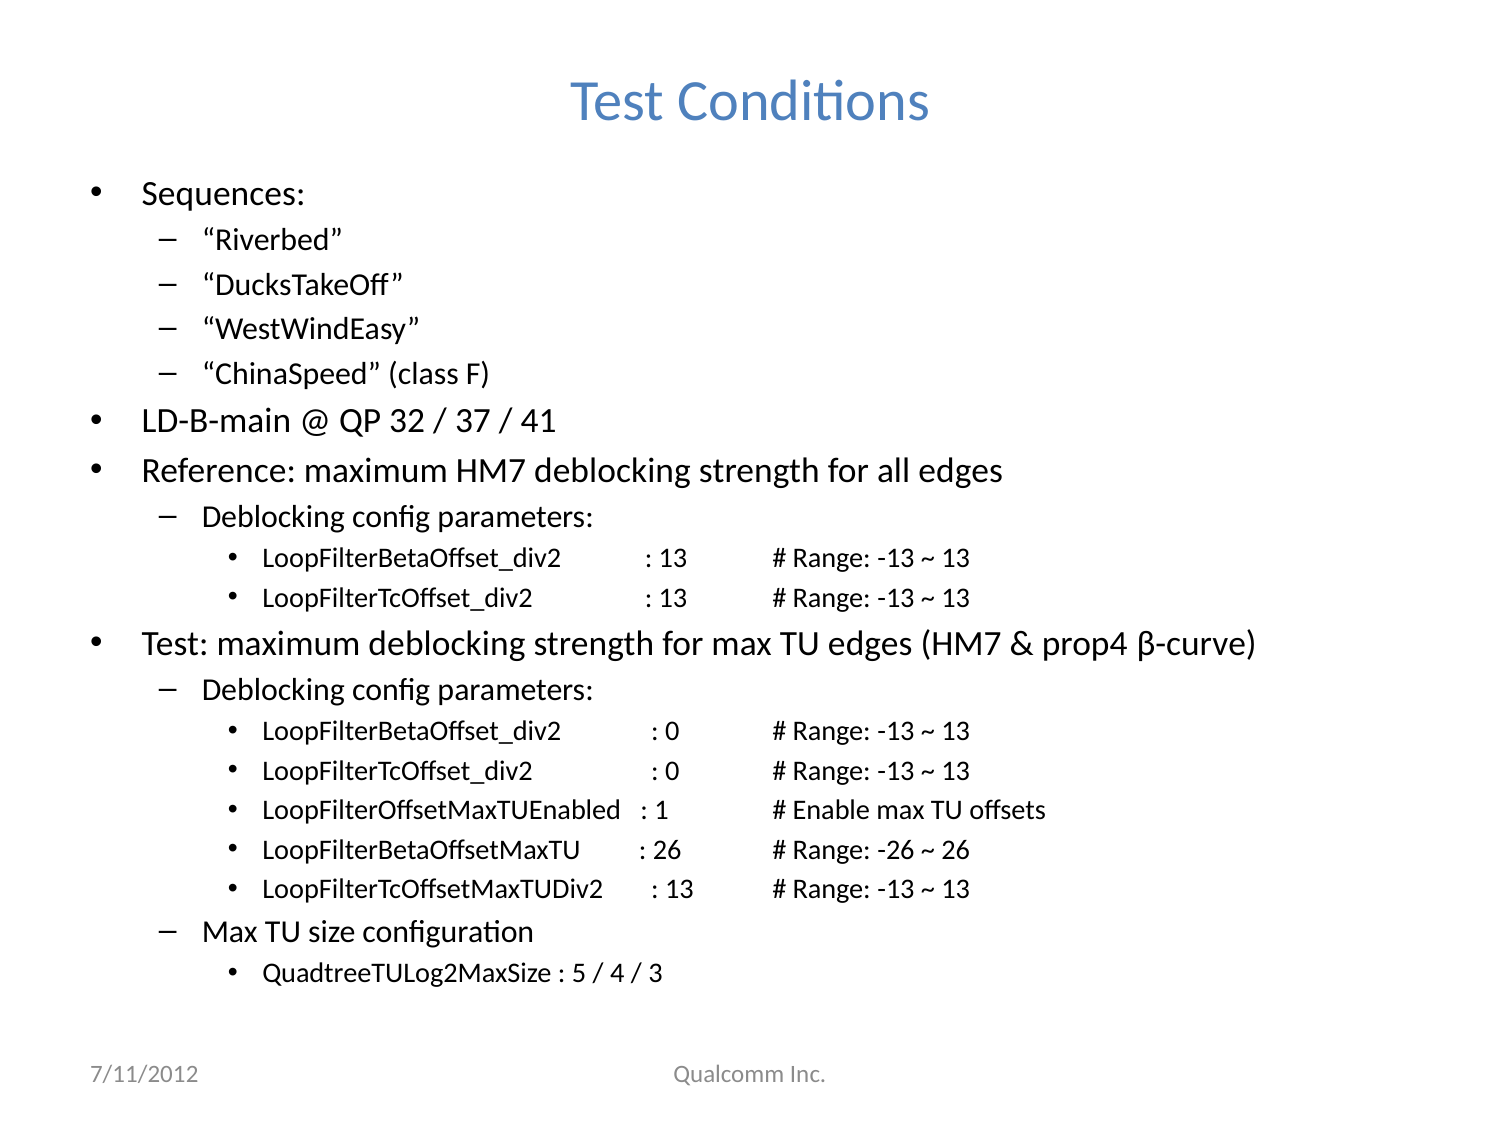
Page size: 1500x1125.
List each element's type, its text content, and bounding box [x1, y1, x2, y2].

title Test Conditions [75, 45, 1425, 150]
list Sequences: “Riverbed” “DucksTakeOff” “WestWindEasy” “ChinaSpeed” (class F) LD-B-main @ QP 32 / 37 / 41 Reference: maximum HM7 deblocking strength for all edges Deblocking config parameters: LoopFilterBetaOffset_div2 : 13 # Range: -13 ~ 13 LoopFilterTcOffset_div2 : 13 # Range: -13 ~ 13 Test: maximum deblocking strength for max TU edges (HM7 & prop4 β-curve) Deblocking config parameters: LoopFilterBetaOffset_div2 : 0 # Range: -13 ~ 13 LoopFilterTcOffset_div2 : 0 # Range: -13 ~ 13 LoopFilterOffsetMaxTUEnabled : 1 # Enable max TU offsets LoopFilterBetaOffsetMaxTU : 26 # Range: -26 ~ 26 LoopFilterTcOffsetMaxTUDiv2 : 13 # Range: -13 ~ 13 Max TU size configuration QuadtreeTULog2MaxSize : 5 / 4 / 3 [75, 162, 1425, 1005]
footer Qualcomm Inc. [512, 1042, 988, 1103]
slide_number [75, 1042, 425, 1103]
